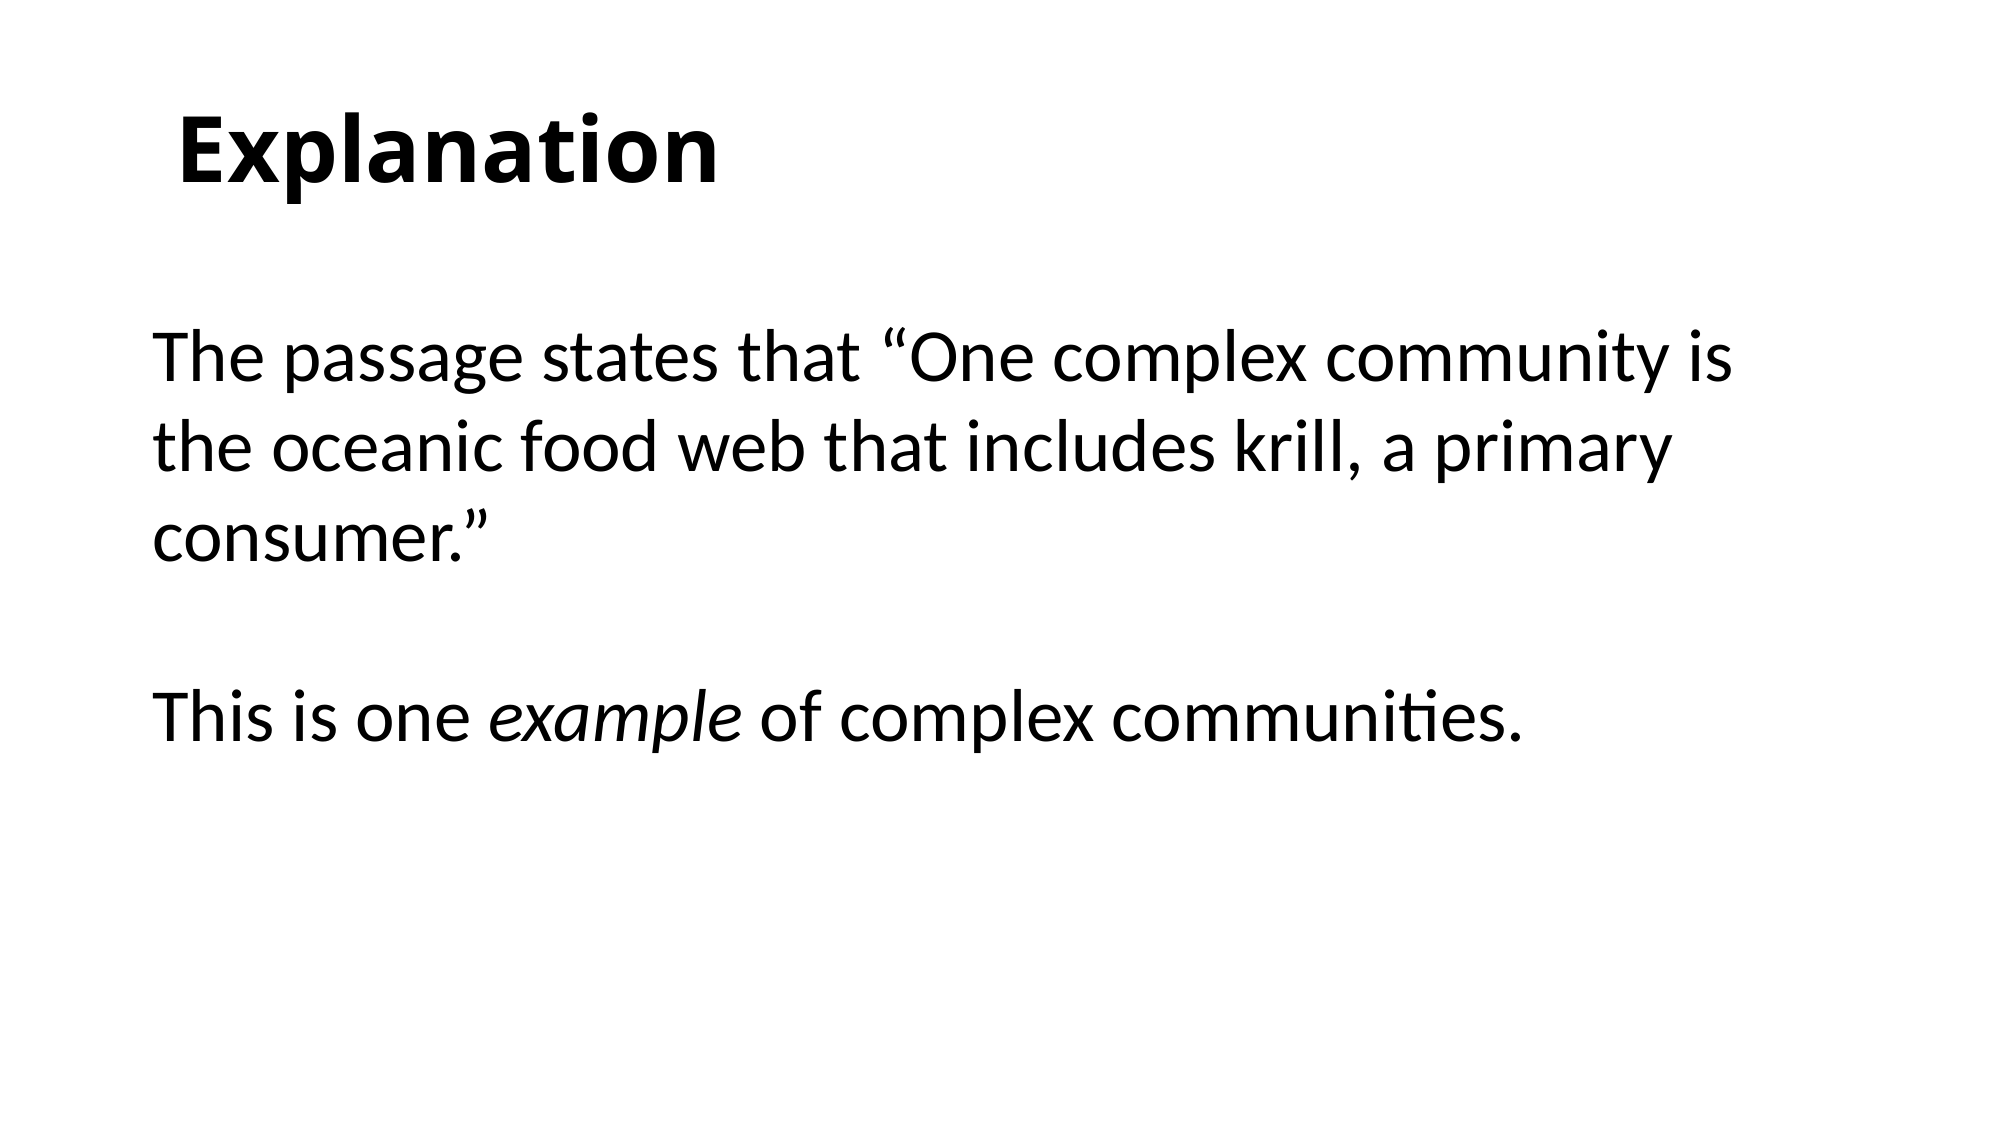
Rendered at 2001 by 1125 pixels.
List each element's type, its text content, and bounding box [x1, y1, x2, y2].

list The passage states that “One complex community is the oceanic food web that includes krill, a primary consumer.” This is one example of complex communities. [137, 299, 1863, 1014]
title Explanation [160, 62, 1863, 243]
